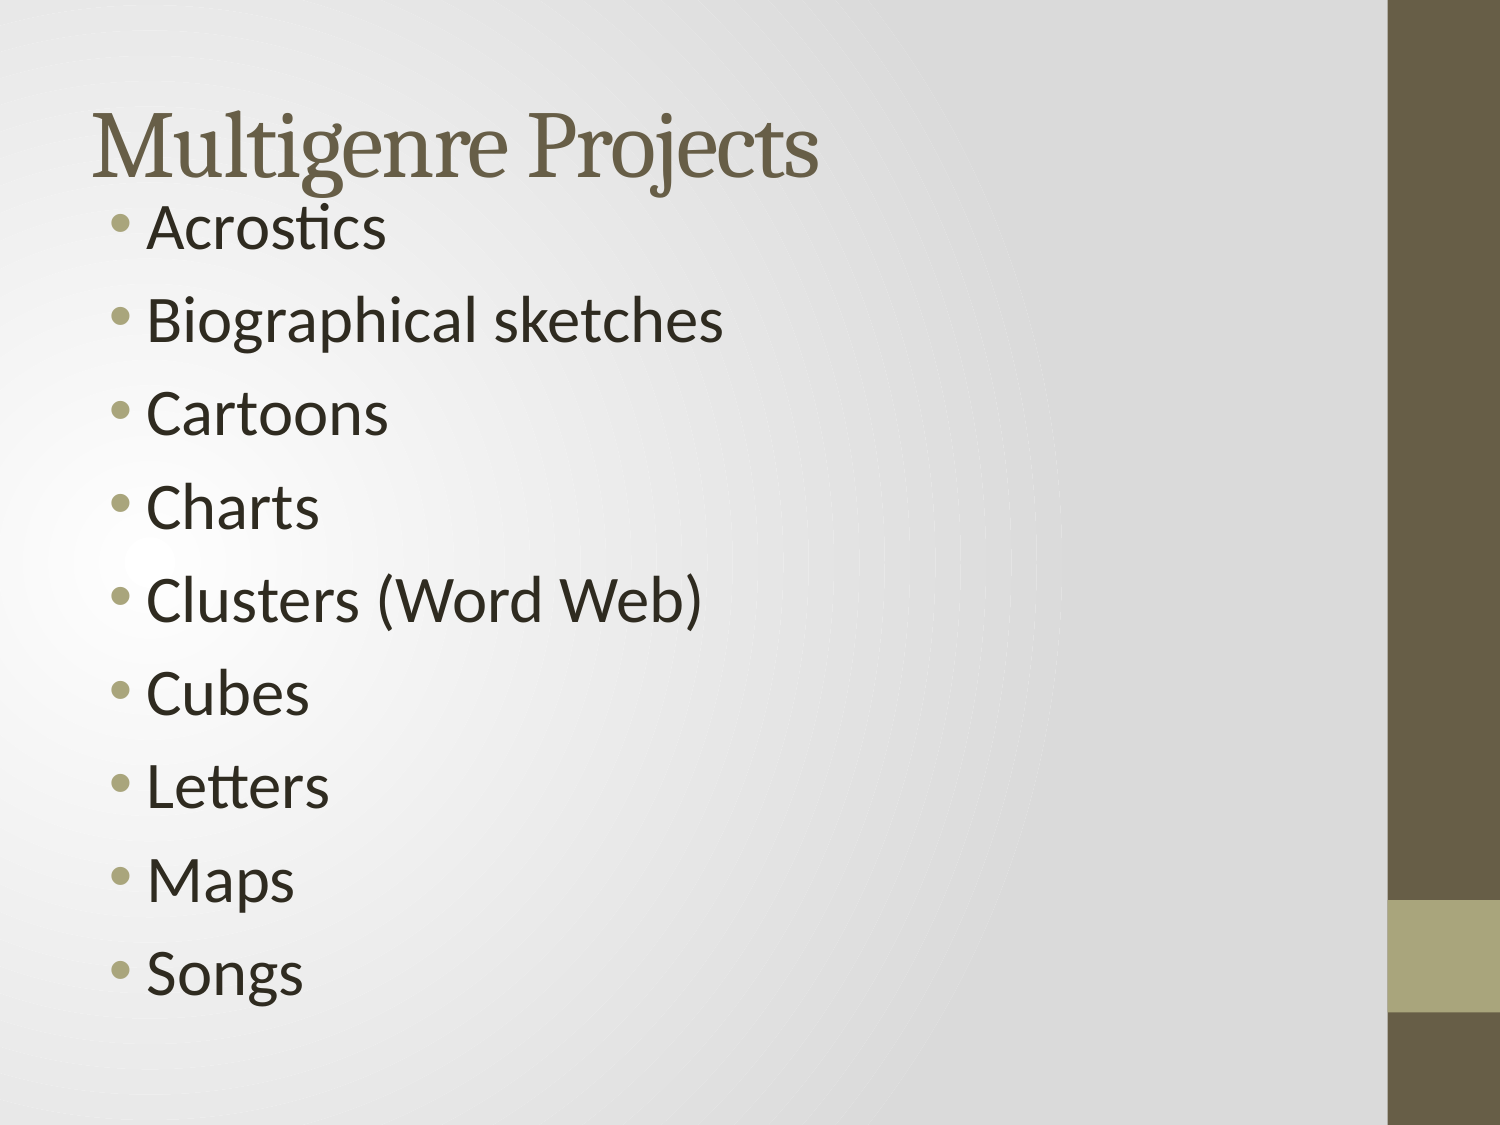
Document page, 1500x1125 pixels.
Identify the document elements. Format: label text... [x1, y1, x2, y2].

title Multigenre Projects [75, 45, 1325, 174]
list Acrostics Biographical sketches Cartoons Charts Clusters (Word Web) Cubes Letters Maps Songs [75, 174, 1425, 1088]
